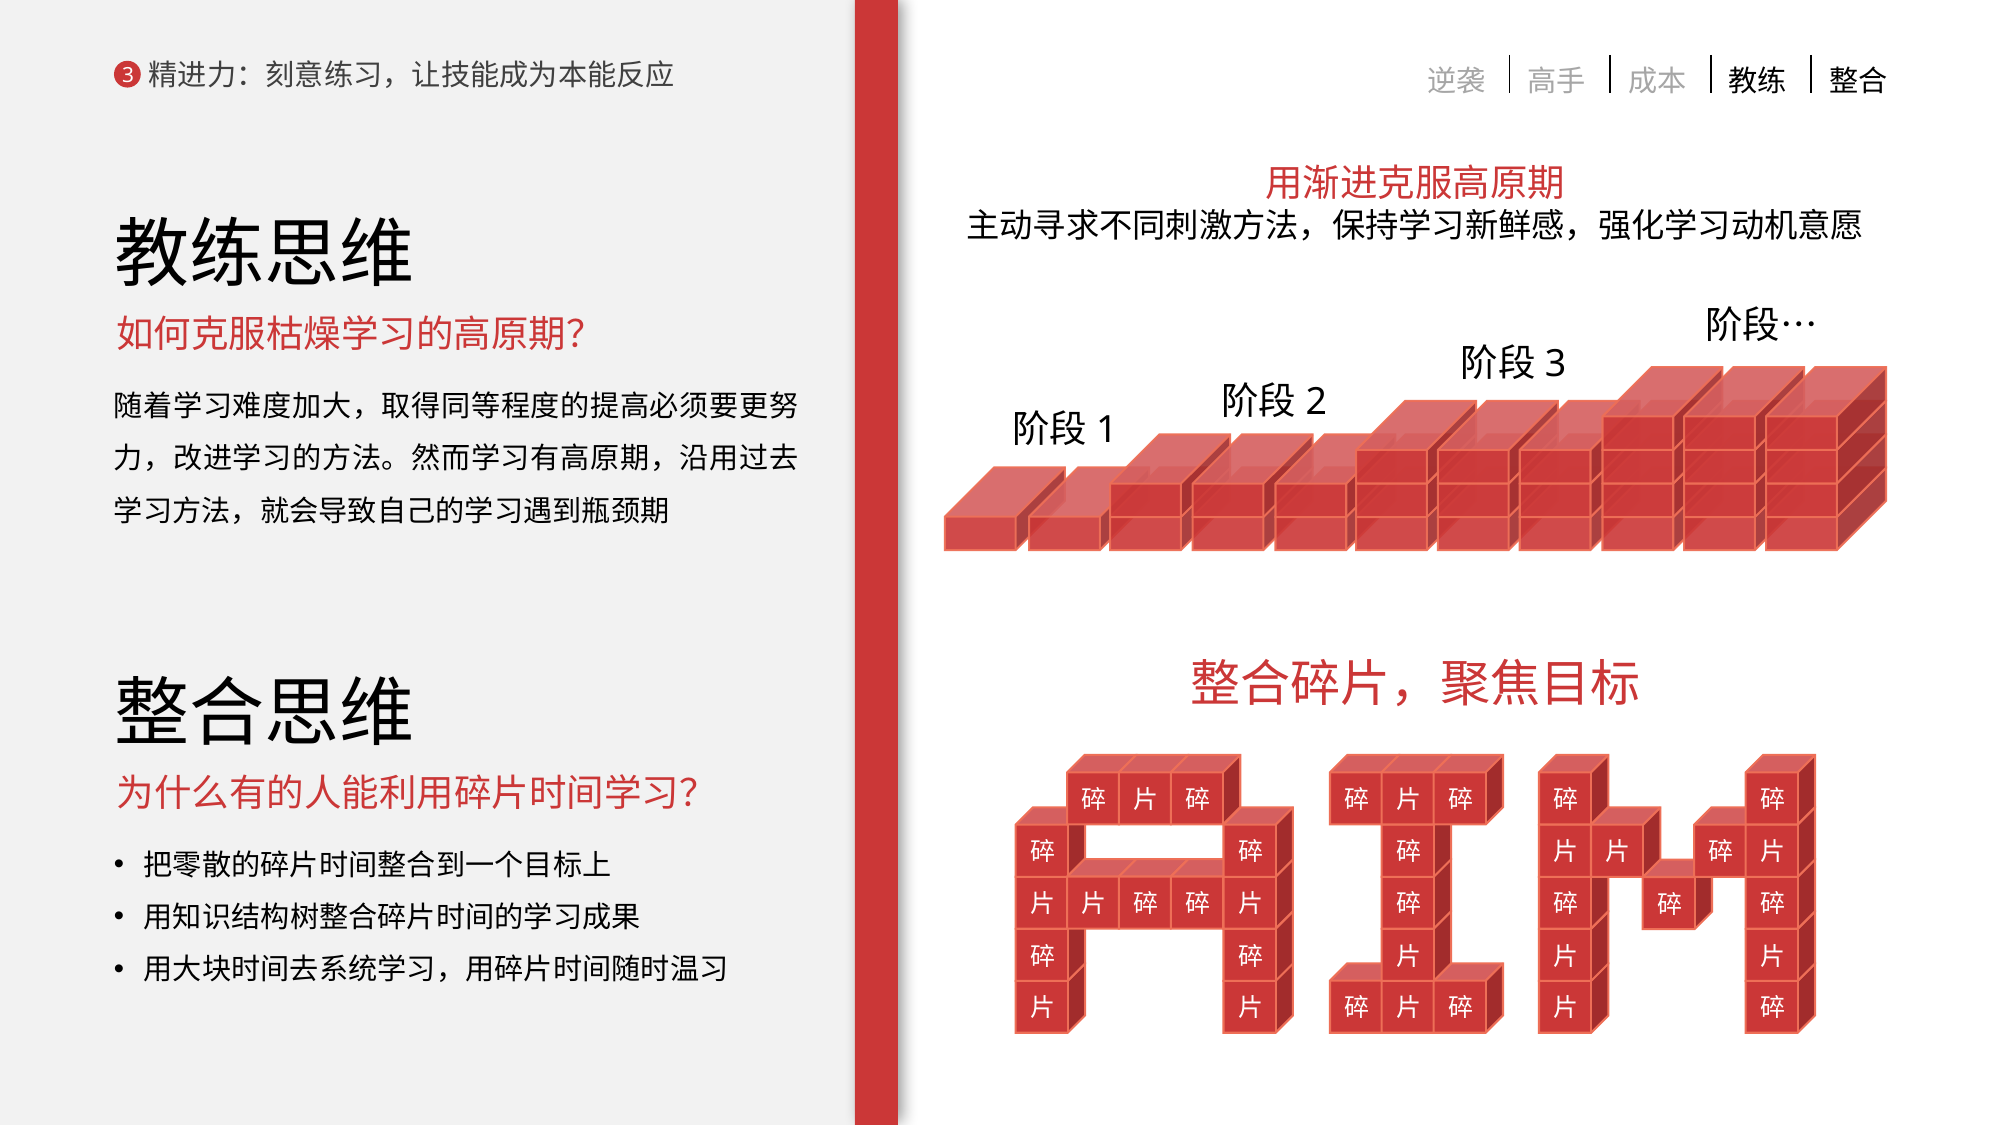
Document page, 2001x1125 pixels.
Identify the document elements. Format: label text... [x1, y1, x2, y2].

text_box 如何克服枯燥学习的高原期？ [116, 310, 605, 356]
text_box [944, 367, 1886, 551]
table_header 逆袭 [1409, 55, 1509, 93]
text_box 阶段3 [1460, 338, 1567, 367]
table_header 高手 [1510, 55, 1609, 93]
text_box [114, 56, 724, 92]
text_box 用渐进克服高原期 主动寻求不同刺激方法，保持学习新鲜感，强化学习动机意愿 [948, 158, 1883, 244]
text_box 整合碎片，聚焦目标 [1190, 651, 1641, 712]
text_box [0, 0, 851, 1125]
text_box 随着学习难度加大，取得同等程度的提高必须要更努力，改进学习的方法。然而学习有高原期，沿用过去学习方法，就会导致自己的学习遇到瓶颈期 [114, 369, 799, 528]
text_box 整合思维 [114, 664, 469, 755]
text_box 为什么有的人能利用碎片时间学习？ [116, 768, 718, 814]
text_box 教练思维 [114, 205, 469, 296]
table_header 整合 [1812, 55, 1912, 93]
text_box 阶段… [1705, 300, 1818, 346]
table_header 教练 [1712, 55, 1810, 93]
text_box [1015, 754, 1816, 1033]
text_box 把零散的碎片时间整合到一个目标上 用知识结构树整合碎片时间的学习成果 用大块时间去系统学习，用碎片时间随时温习 [114, 828, 799, 986]
text_box [854, 0, 899, 1125]
table_header 成本 [1611, 55, 1710, 93]
